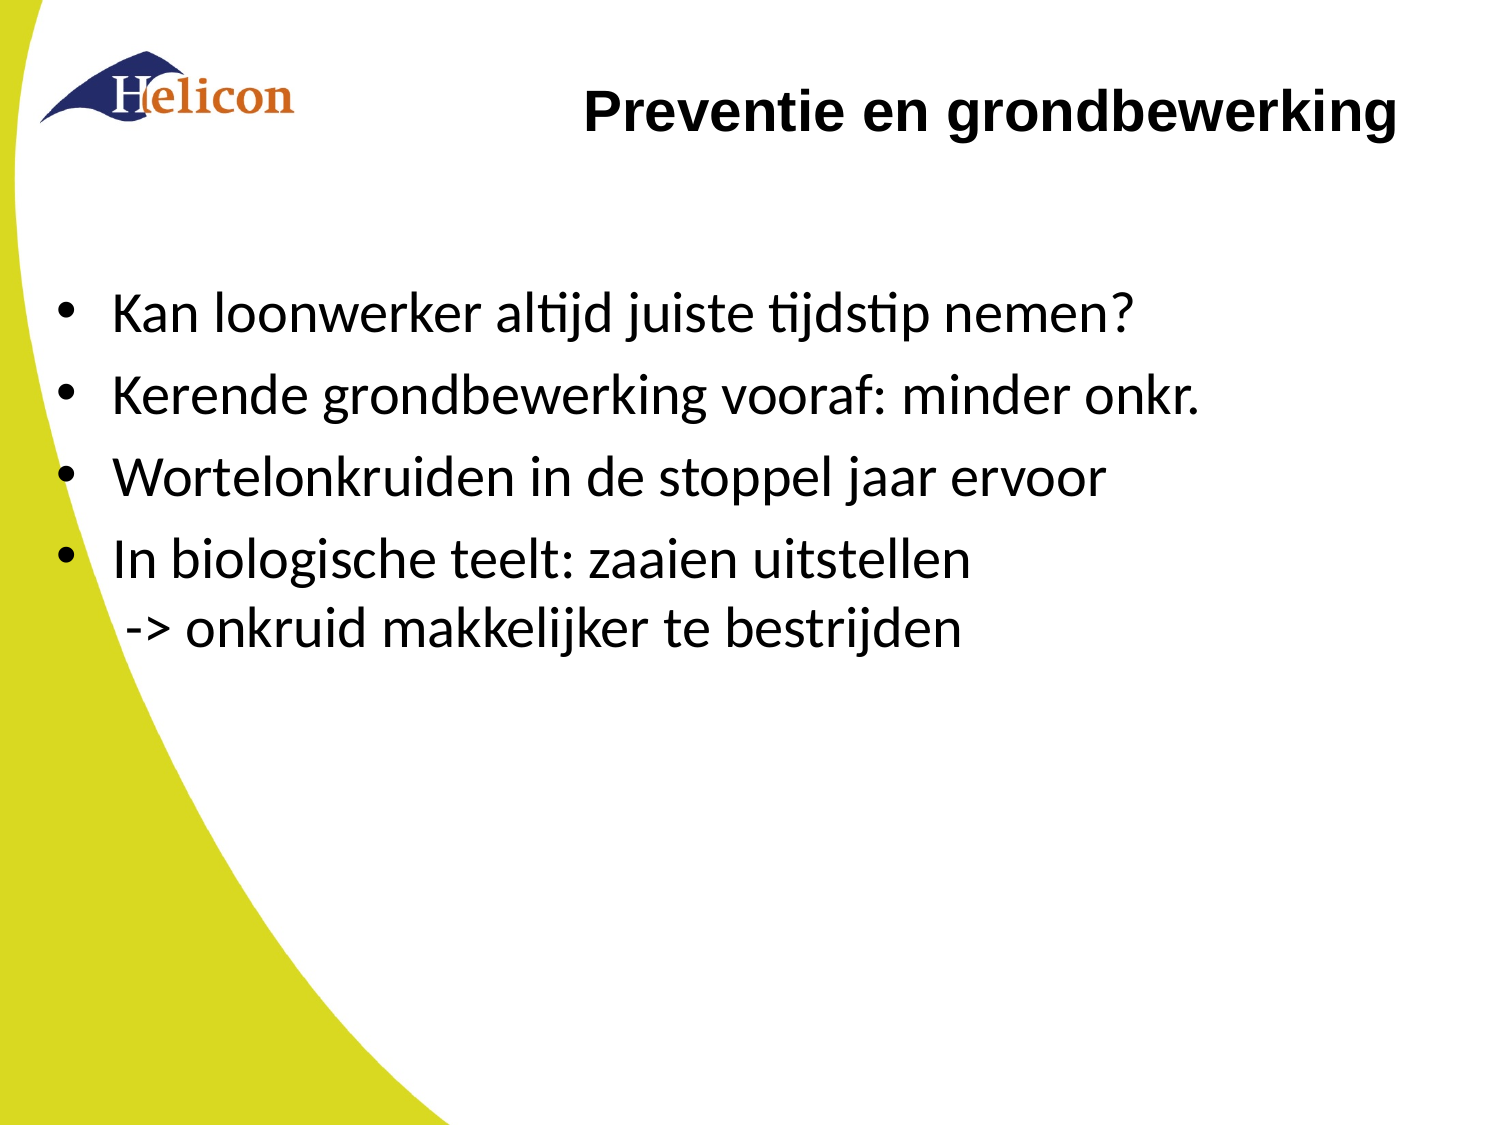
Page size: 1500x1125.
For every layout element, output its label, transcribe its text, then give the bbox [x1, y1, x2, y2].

title Preventie en grondbewerking [324, 54, 1415, 161]
list Kan loonwerker altijd juiste tijdstip nemen? Kerende grondbewerking vooraf: minder onkr. Wortelonkruiden in de stoppel jaar ervoor In biologische teelt: zaaien uitstellen -> onkruid makkelijker te bestrijden [41, 267, 1479, 858]
picture [0, 0, 1500, 1125]
